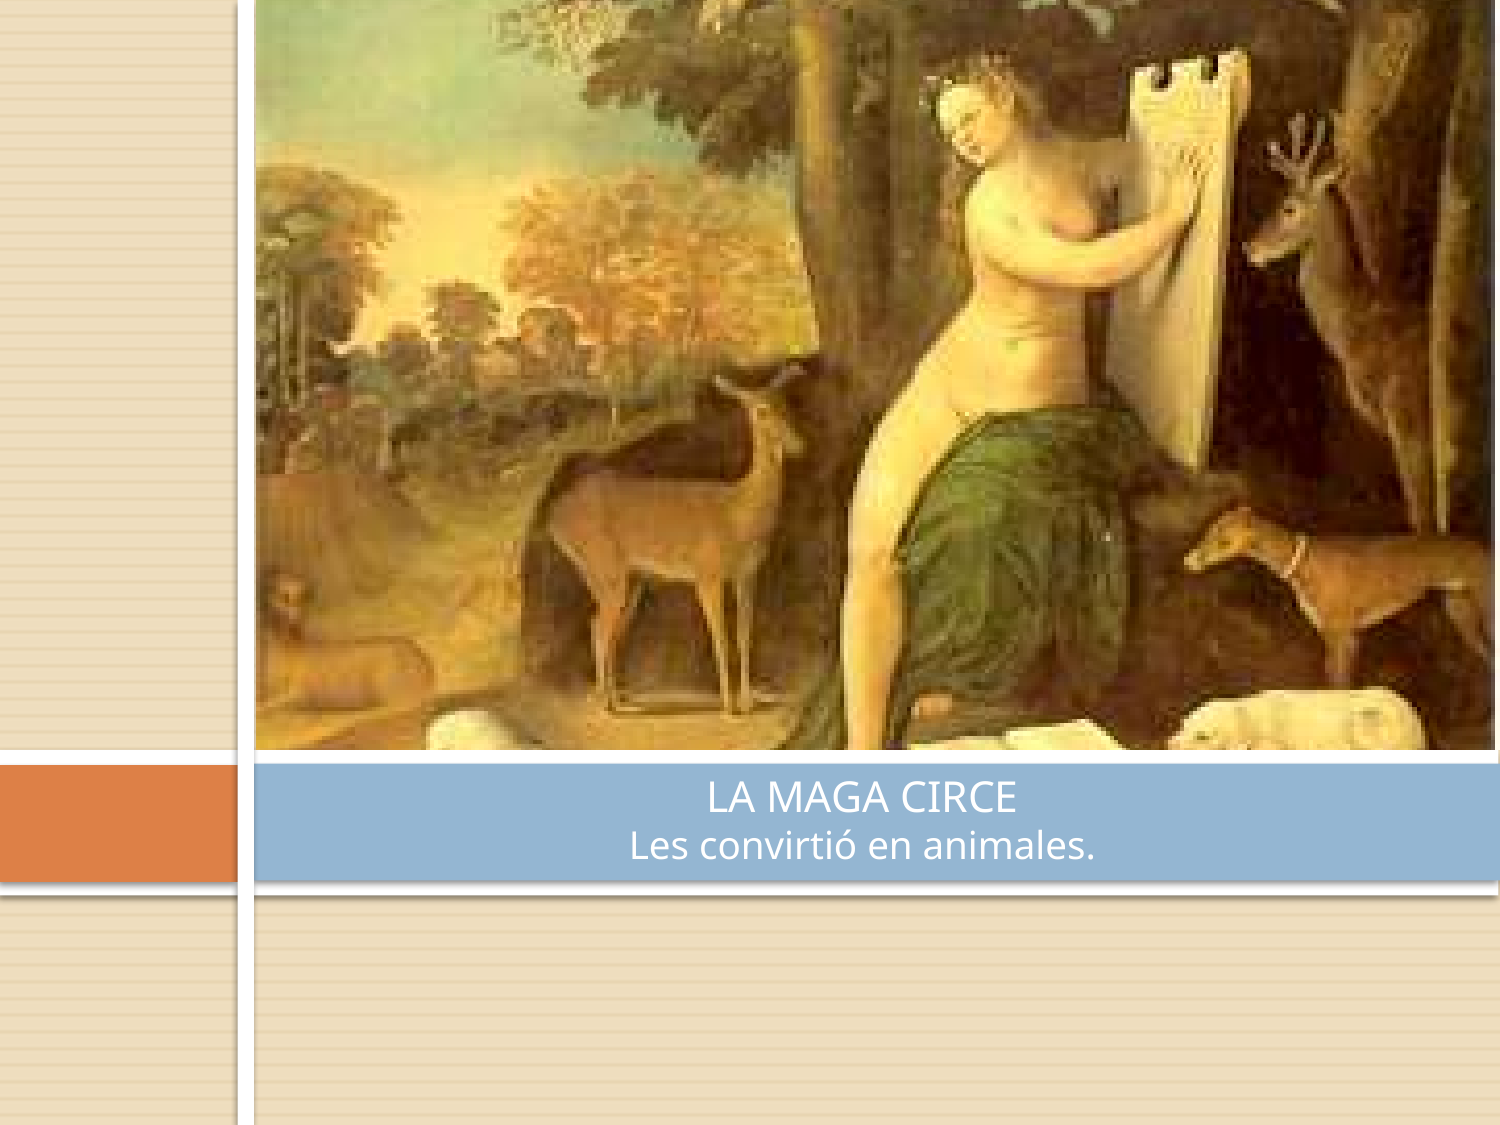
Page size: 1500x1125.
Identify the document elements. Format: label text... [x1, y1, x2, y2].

picture [255, 0, 1500, 750]
title LA MAGA CIRCE Les convirtió en animales. [262, 762, 1463, 875]
